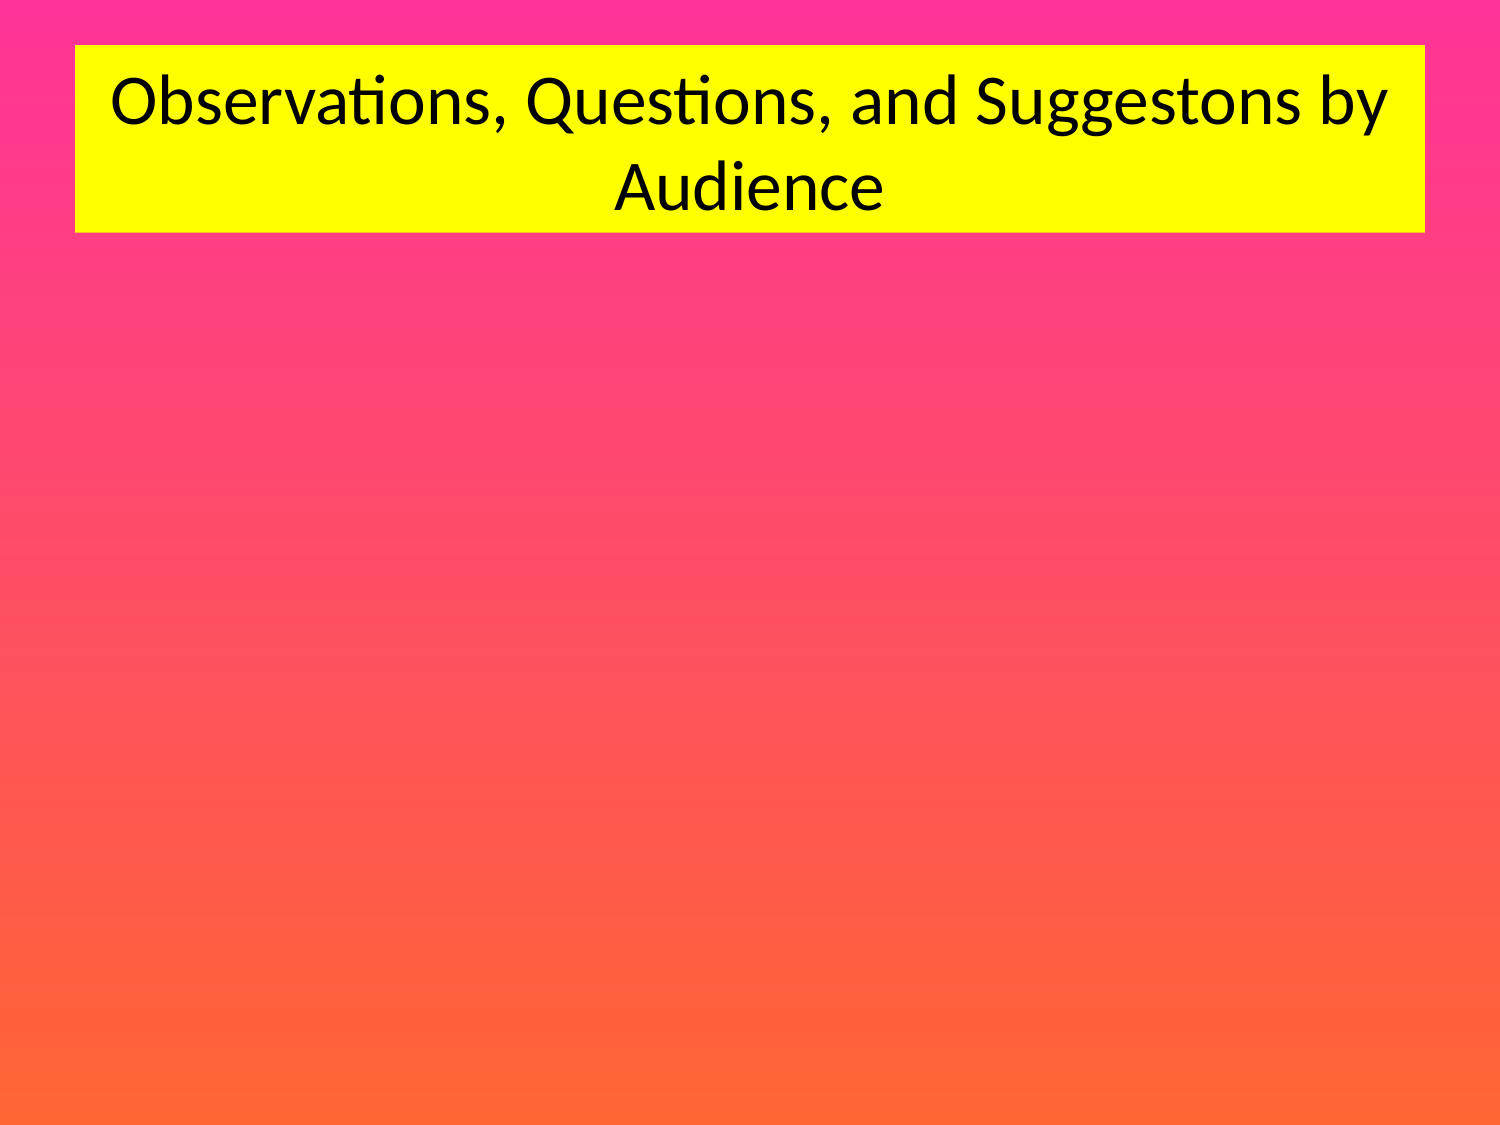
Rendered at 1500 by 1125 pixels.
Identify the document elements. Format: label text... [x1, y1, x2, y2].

title Observations, Questions, and Suggestons by Audience [75, 45, 1425, 233]
